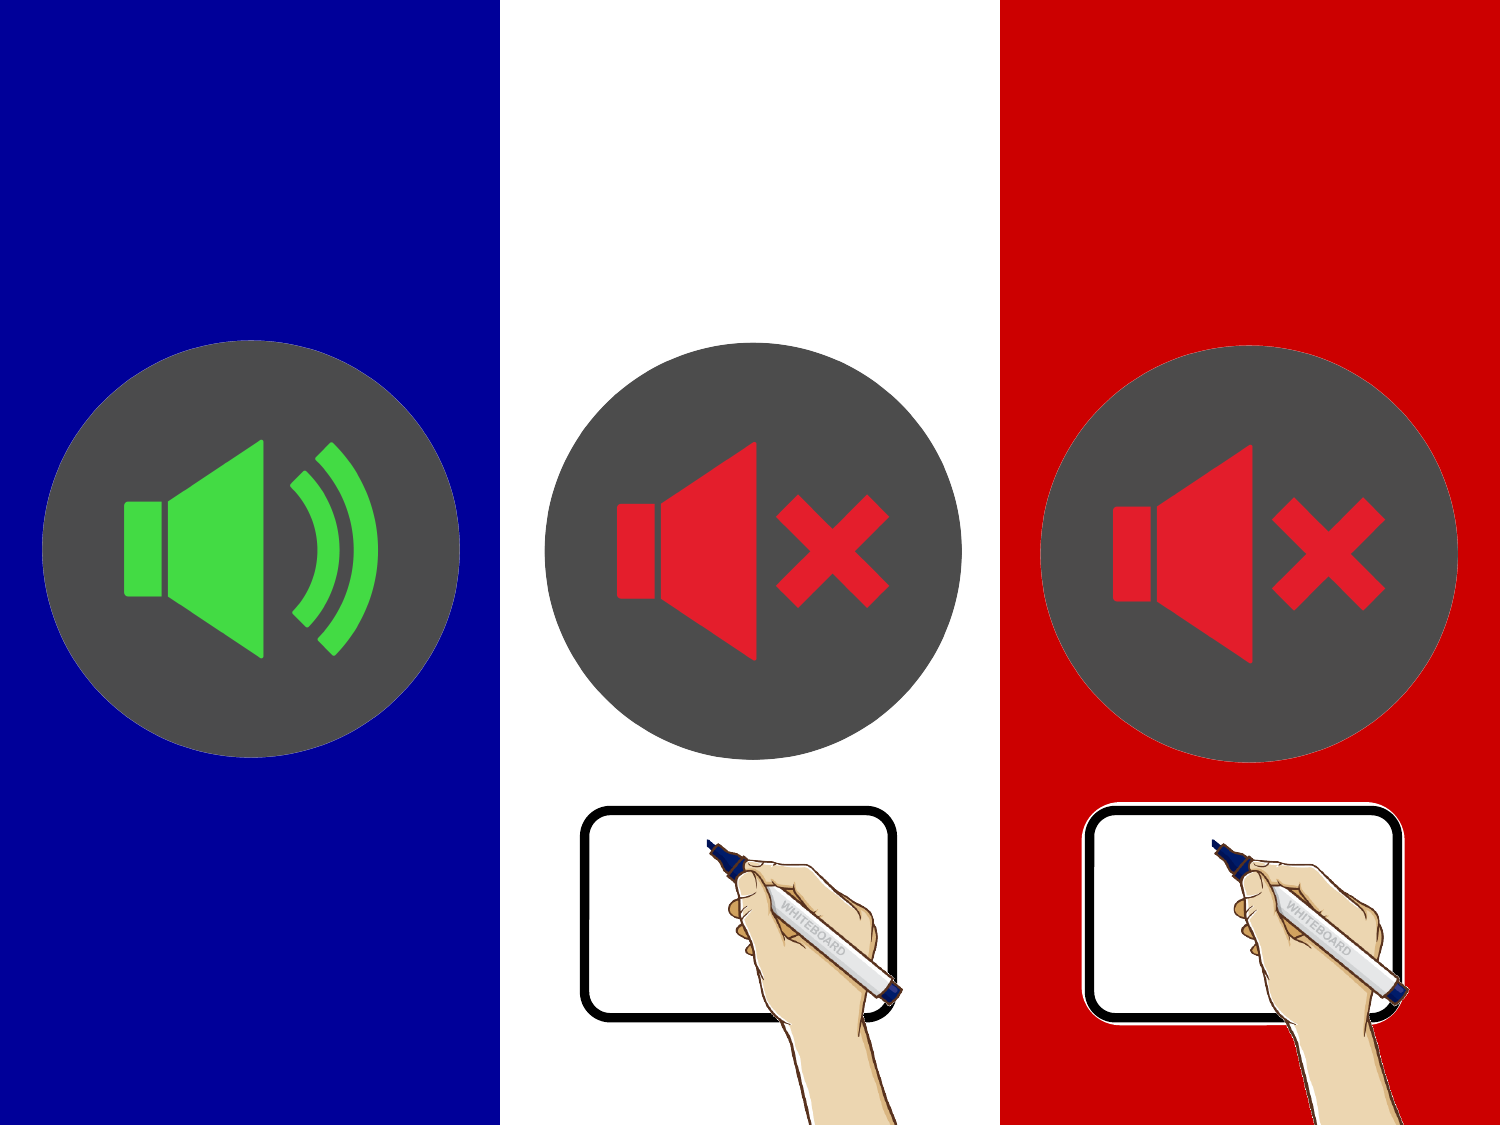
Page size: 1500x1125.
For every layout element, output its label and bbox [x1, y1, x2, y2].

table_header [0, 0, 500, 1125]
text_box [584, 810, 919, 1125]
picture [25, 328, 479, 774]
picture [1009, 328, 1477, 779]
picture [1211, 824, 1424, 1125]
table_header [500, 0, 1000, 1125]
table_header [1000, 0, 1500, 1125]
text_box [1087, 808, 1396, 1020]
text_box [1081, 802, 1400, 1026]
picture [513, 326, 981, 776]
